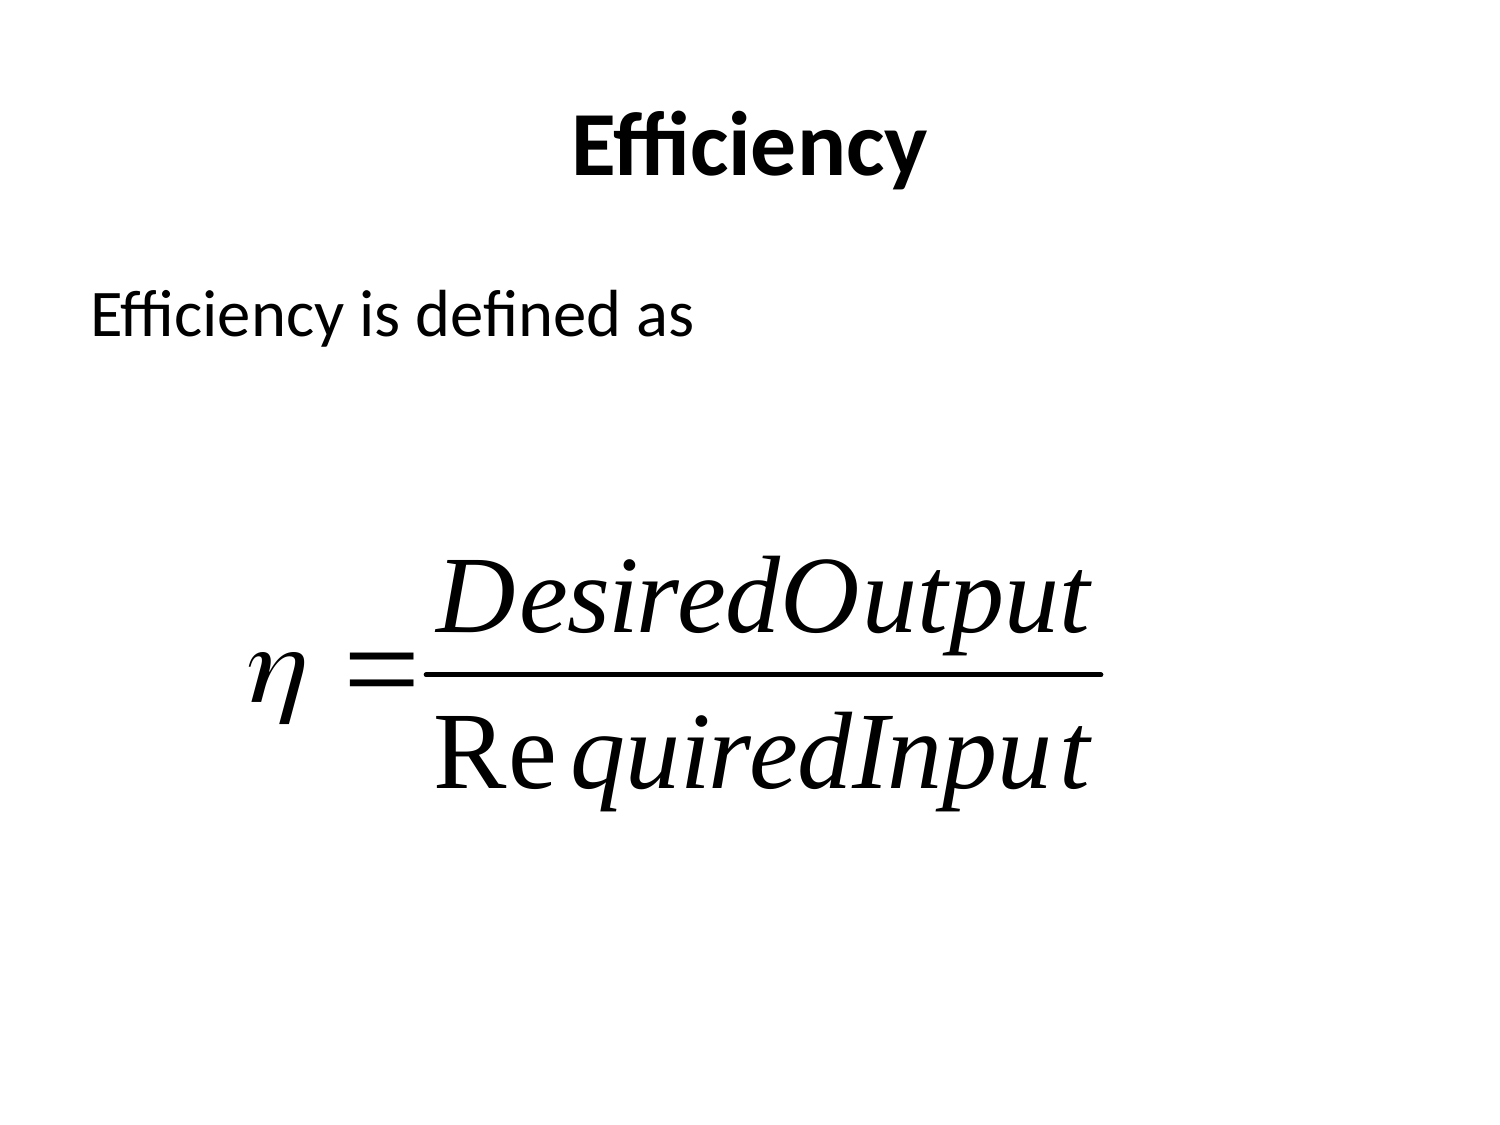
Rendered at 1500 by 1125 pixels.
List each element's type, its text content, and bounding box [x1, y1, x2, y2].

title Efficiency [75, 45, 1425, 233]
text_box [235, 527, 1126, 831]
list Efficiency is defined as [75, 262, 1425, 1005]
